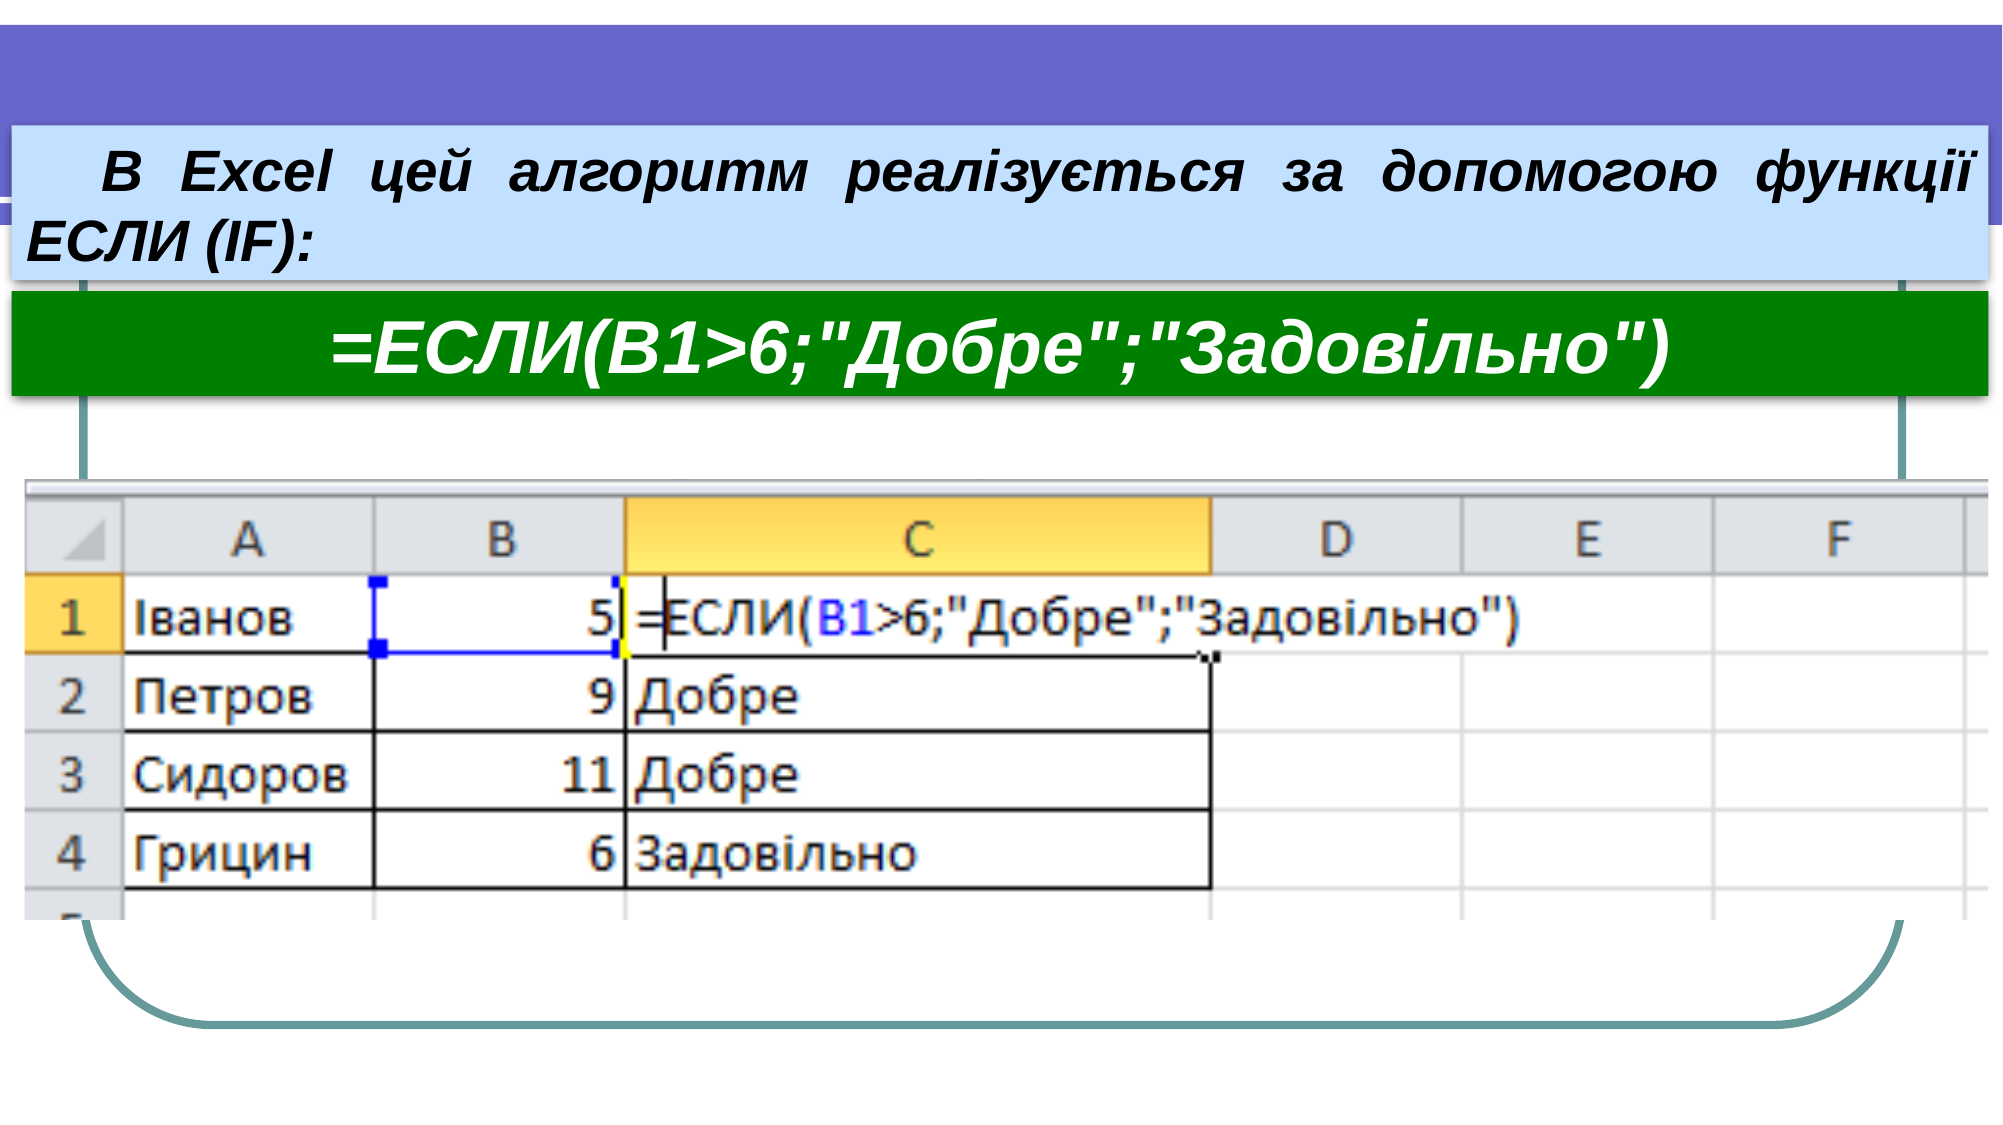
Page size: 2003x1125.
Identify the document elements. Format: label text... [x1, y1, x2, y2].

picture [24, 479, 1989, 920]
text_box =ЕСЛИ(B1>6;"Добре";"Задовільно") [11, 291, 1989, 396]
text_box В Excel цей алгоритм реалізується за допомогою функції ЕСЛИ (IF): [11, 125, 1989, 281]
